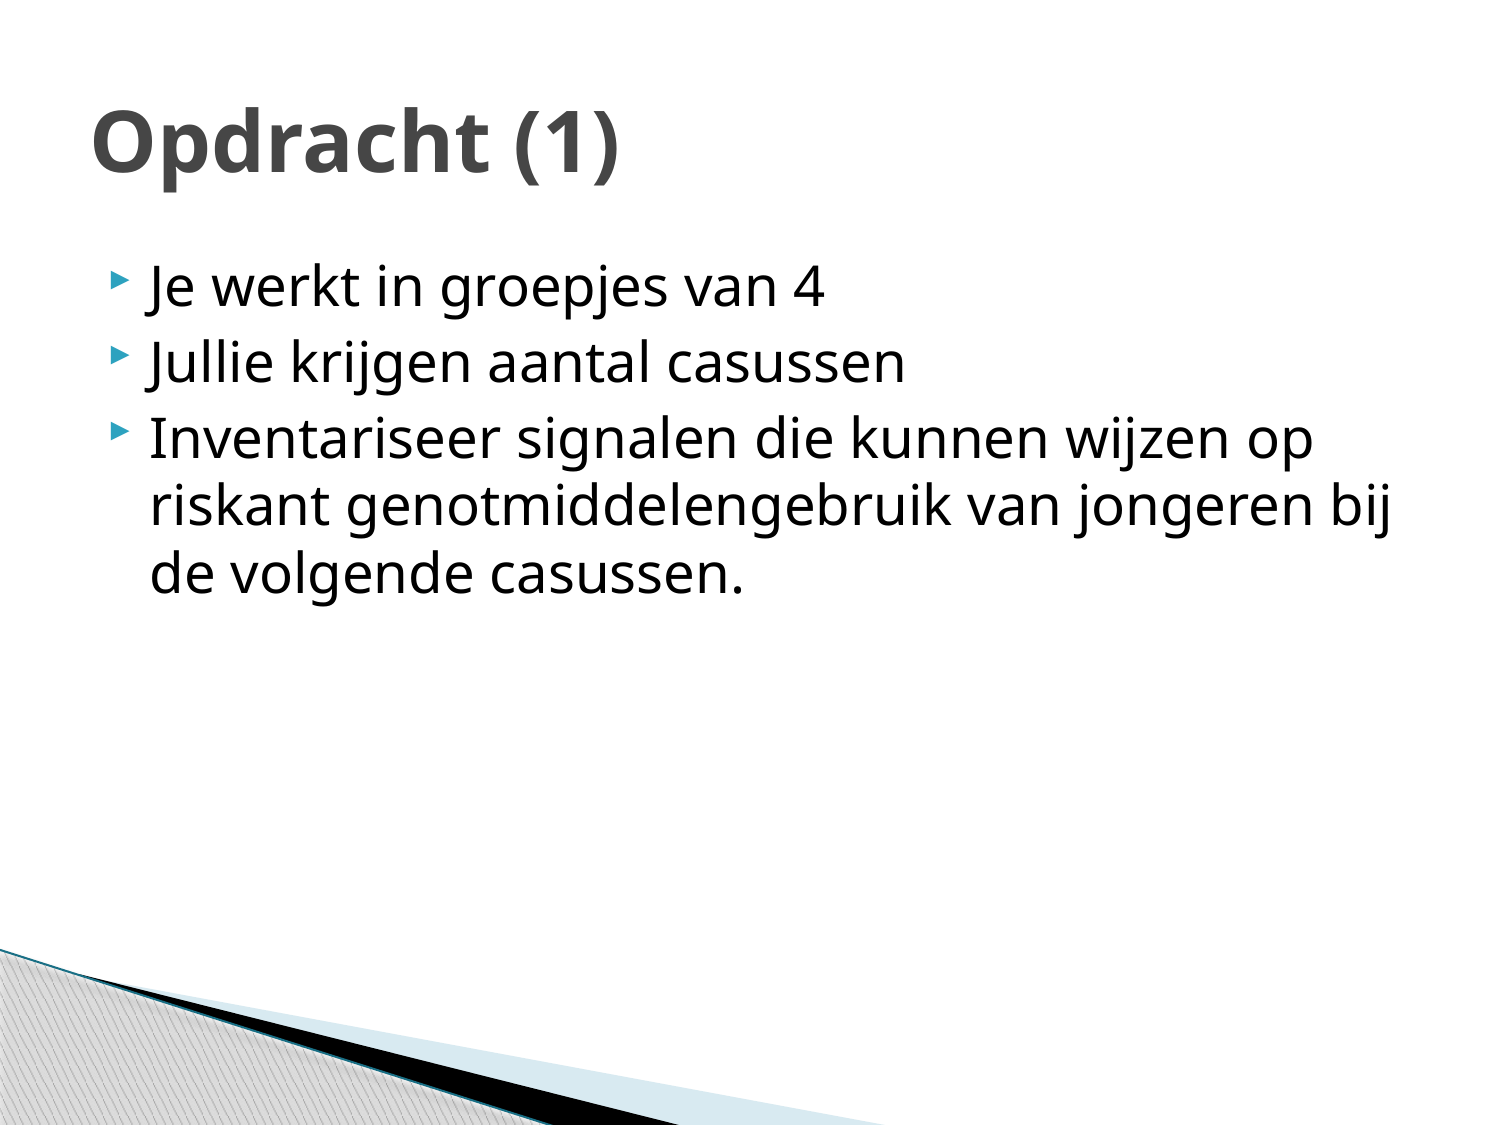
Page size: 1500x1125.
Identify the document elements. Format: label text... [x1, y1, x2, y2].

list Je werkt in groepjes van 4 Jullie krijgen aantal casussen Inventariseer signalen die kunnen wijzen op riskant genotmiddelengebruik van jongeren bij de volgende casussen. [75, 243, 1425, 986]
title Opdracht (1) [75, 45, 1425, 233]
